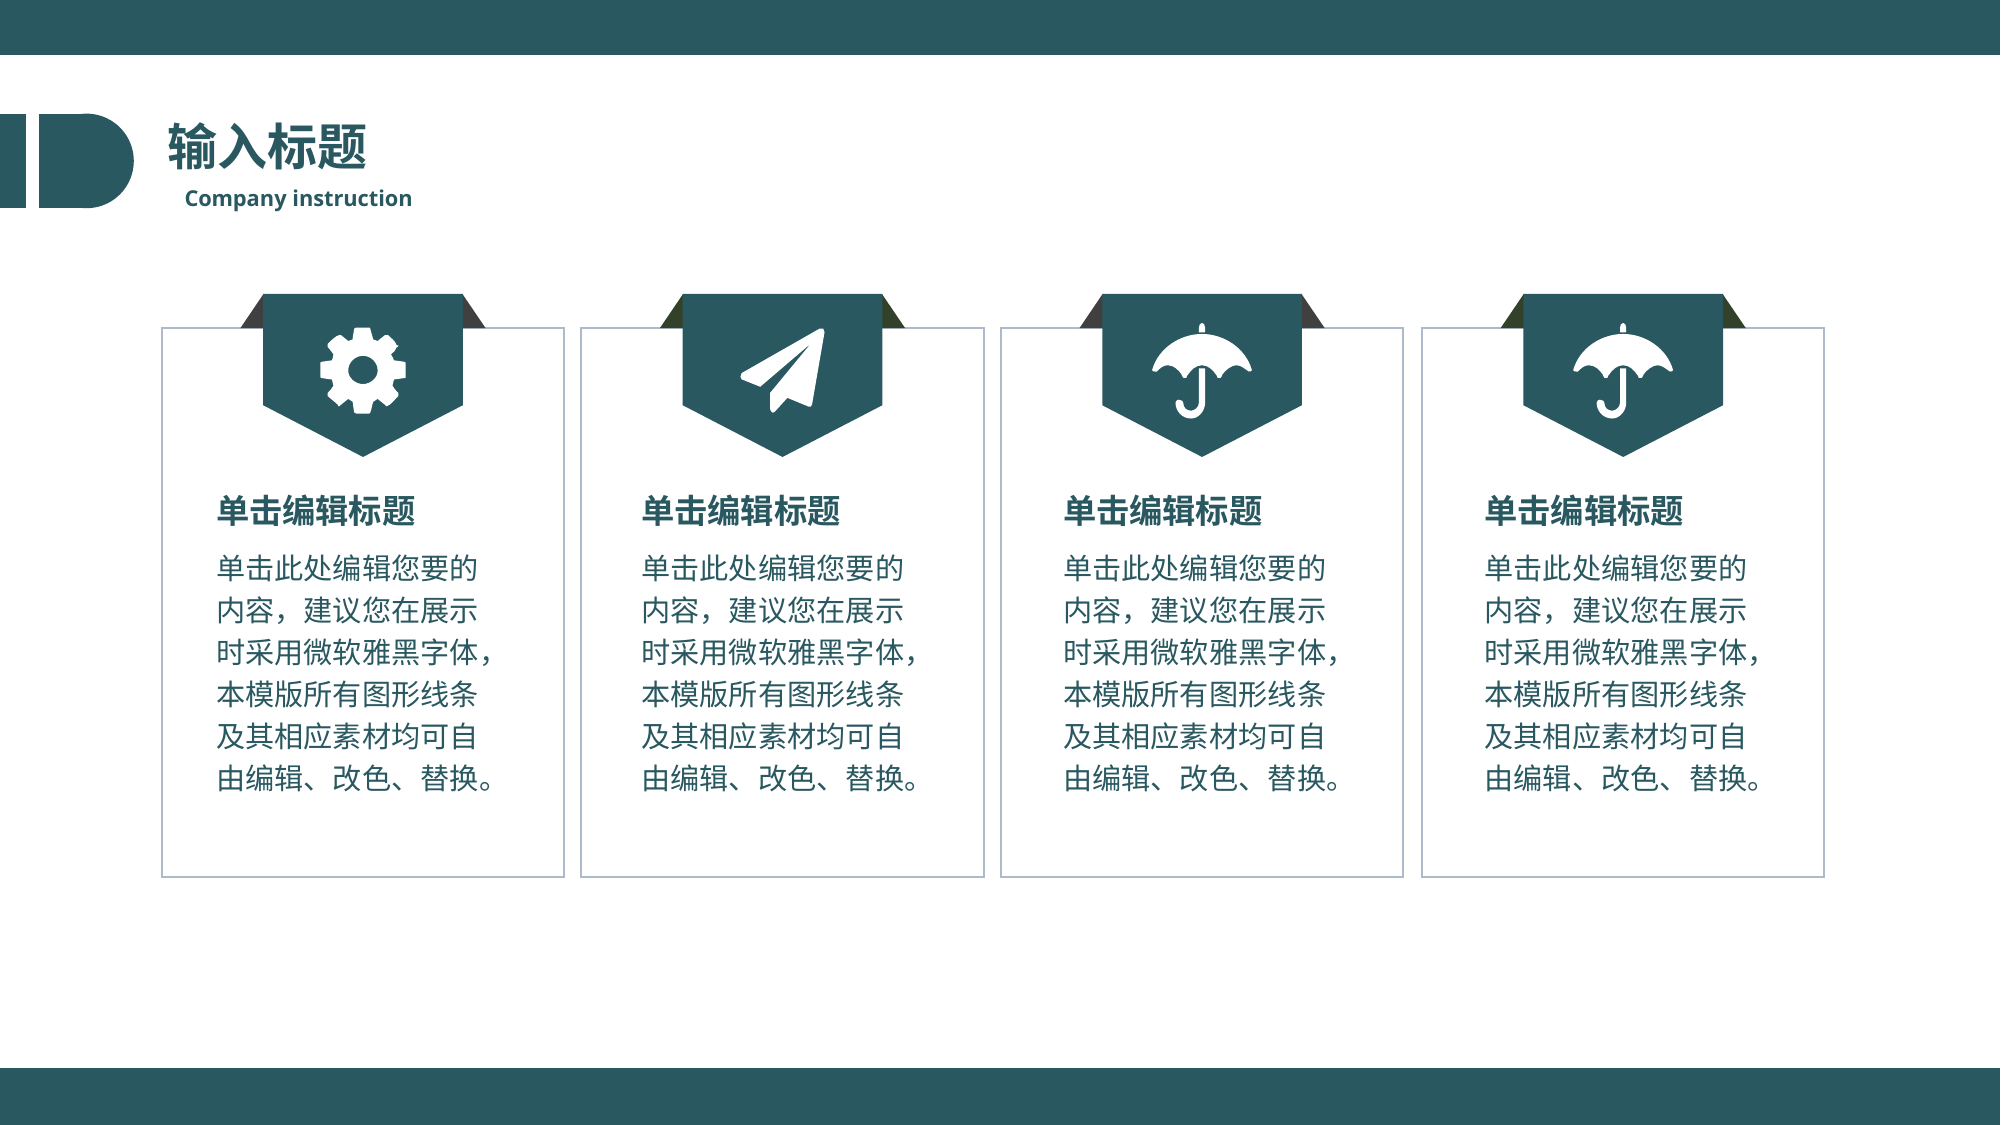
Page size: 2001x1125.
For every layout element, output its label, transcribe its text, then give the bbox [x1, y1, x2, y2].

text_box 单击此处编辑您要的内容，建议您在展示时采用微软雅黑字体，本模版所有图形线条及其相应素材均可自由编辑、改色、替换。 [1484, 543, 1754, 795]
text_box [1421, 327, 1825, 878]
text_box [238, 294, 262, 330]
text_box [1522, 292, 1725, 459]
text_box [464, 294, 488, 330]
text_box 单击编辑标题 [1484, 490, 1723, 531]
text_box [1077, 294, 1101, 330]
text_box [1303, 294, 1327, 330]
text_box [1152, 323, 1252, 378]
text_box [1498, 294, 1522, 330]
text_box [681, 292, 884, 459]
text_box 单击此处编辑您要的内容，建议您在展示时采用微软雅黑字体，本模版所有图形线条及其相应素材均可自由编辑、改色、替换。 [216, 543, 486, 795]
text_box [1725, 295, 1748, 330]
text_box 单击编辑标题 [641, 490, 890, 531]
text_box [1573, 323, 1674, 378]
text_box 单击此处编辑您要的内容，建议您在展示时采用微软雅黑字体，本模版所有图形线条及其相应素材均可自由编辑、改色、替换。 [641, 543, 911, 795]
text_box [320, 327, 406, 414]
text_box [1101, 292, 1303, 459]
text_box [0, 114, 26, 208]
text_box [657, 295, 681, 330]
text_box [740, 328, 825, 413]
text_box 单击此处编辑您要的内容，建议您在展示时采用微软雅黑字体，本模版所有图形线条及其相应素材均可自由编辑、改色、替换。 [1063, 543, 1333, 795]
text_box [884, 295, 908, 330]
text_box 单击编辑标题 [216, 490, 487, 531]
text_box [1175, 368, 1206, 419]
text_box [1596, 368, 1627, 419]
text_box [580, 327, 985, 878]
text_box [161, 327, 565, 878]
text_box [40, 114, 133, 208]
text_box 单击编辑标题 [1063, 490, 1302, 531]
text_box 输入标题 [153, 107, 383, 183]
text_box Company instruction [169, 177, 429, 218]
text_box [262, 292, 464, 459]
text_box [1000, 327, 1404, 878]
